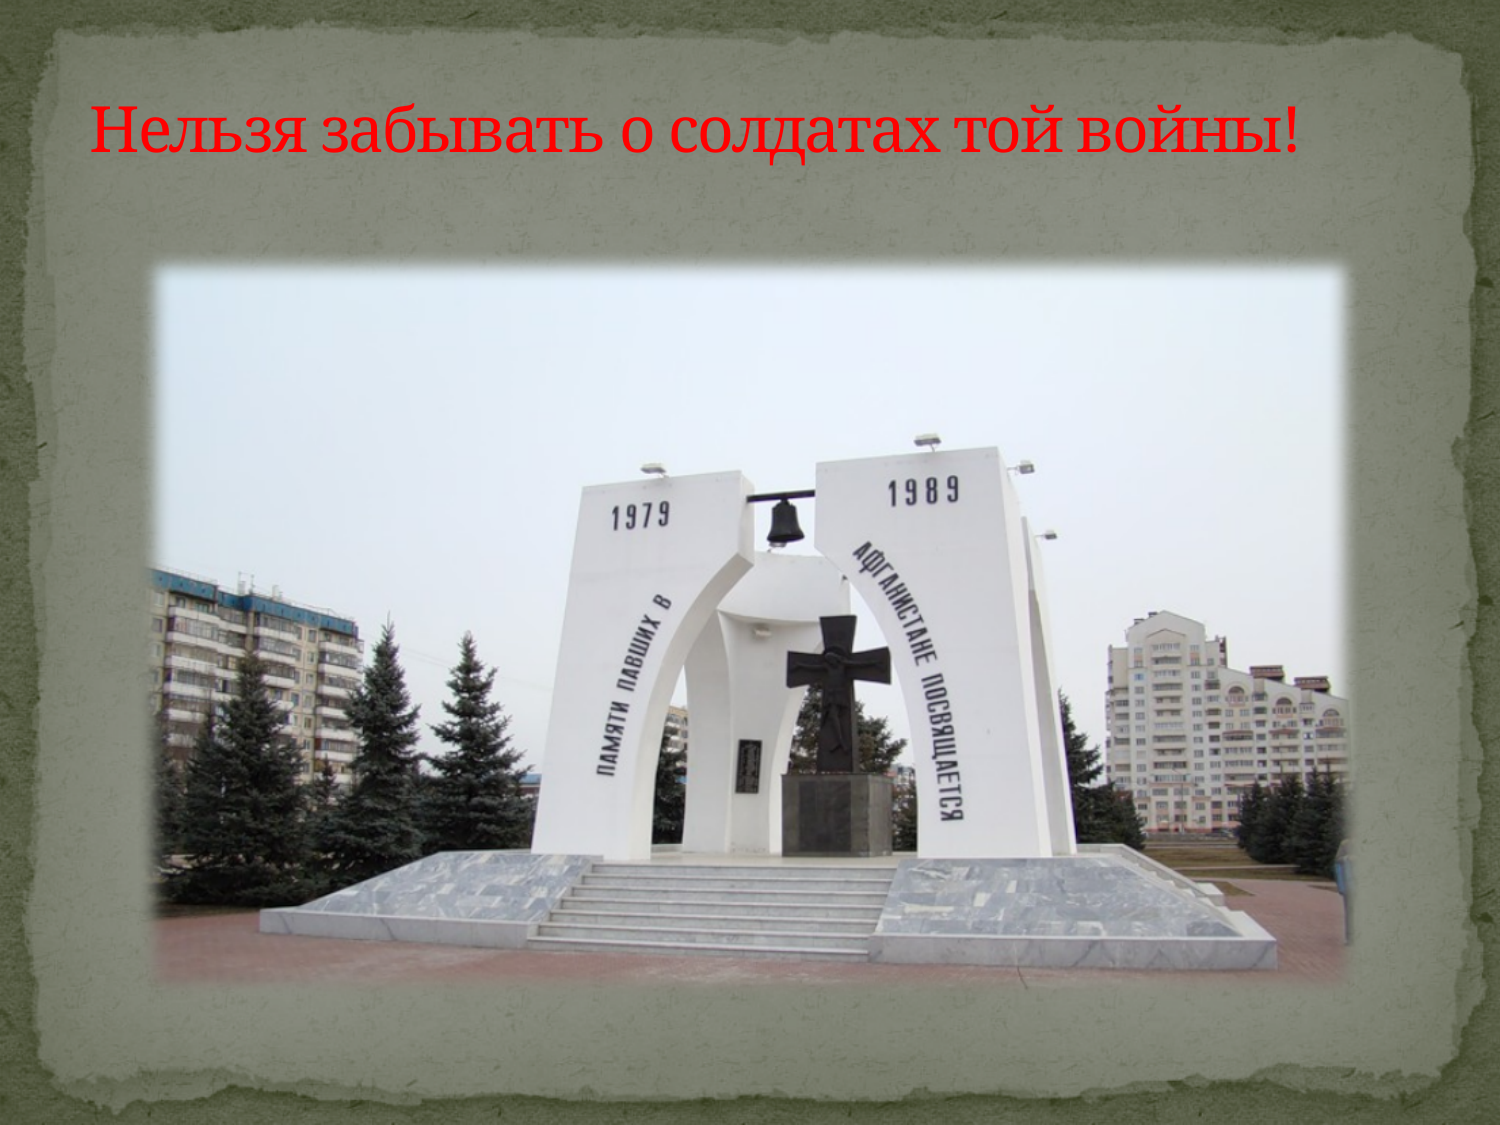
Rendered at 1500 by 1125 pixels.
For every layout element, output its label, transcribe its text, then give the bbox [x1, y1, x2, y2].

title Нельзя забывать о солдатах той войны! [74, 24, 1425, 173]
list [141, 252, 1360, 998]
